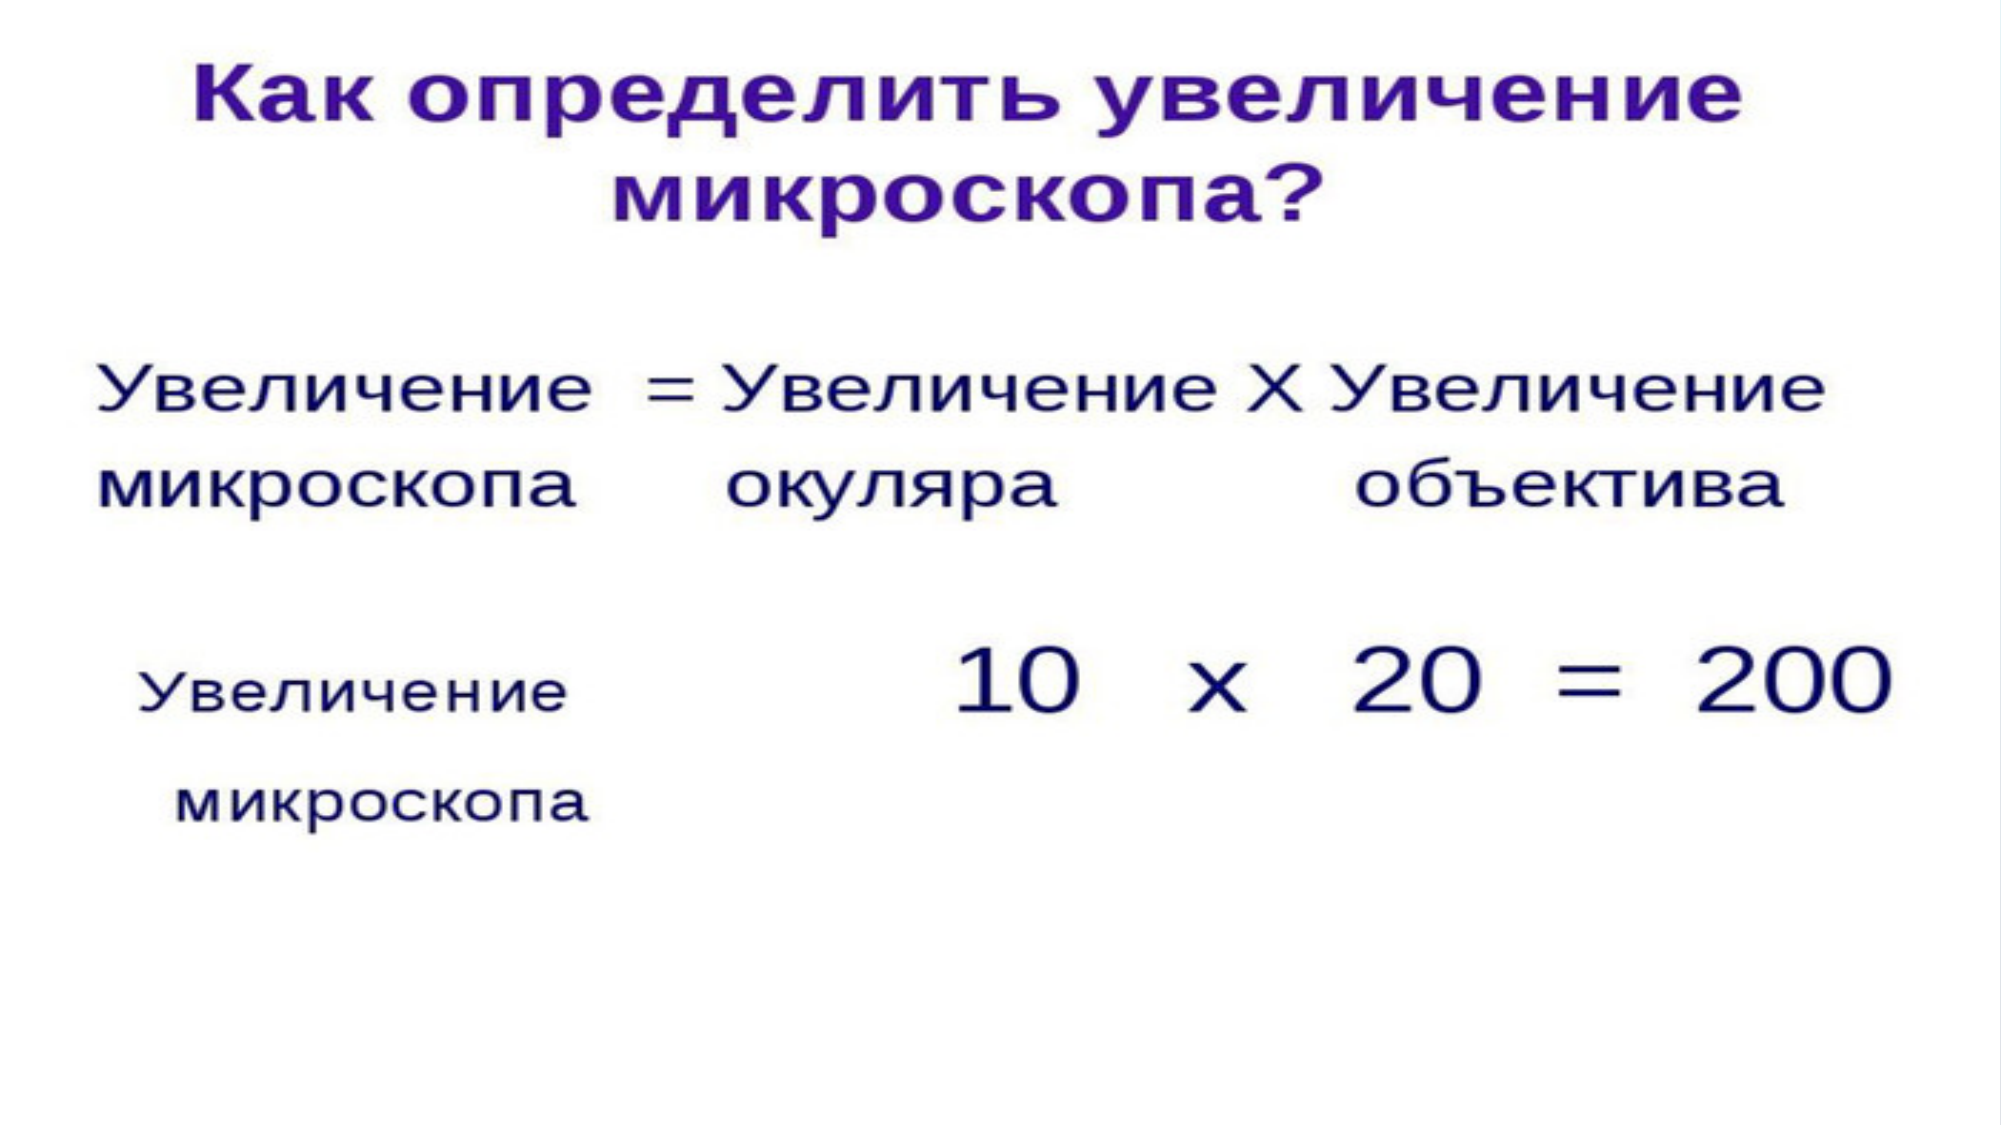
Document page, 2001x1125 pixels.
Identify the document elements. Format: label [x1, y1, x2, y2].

list [0, 0, 2000, 1125]
